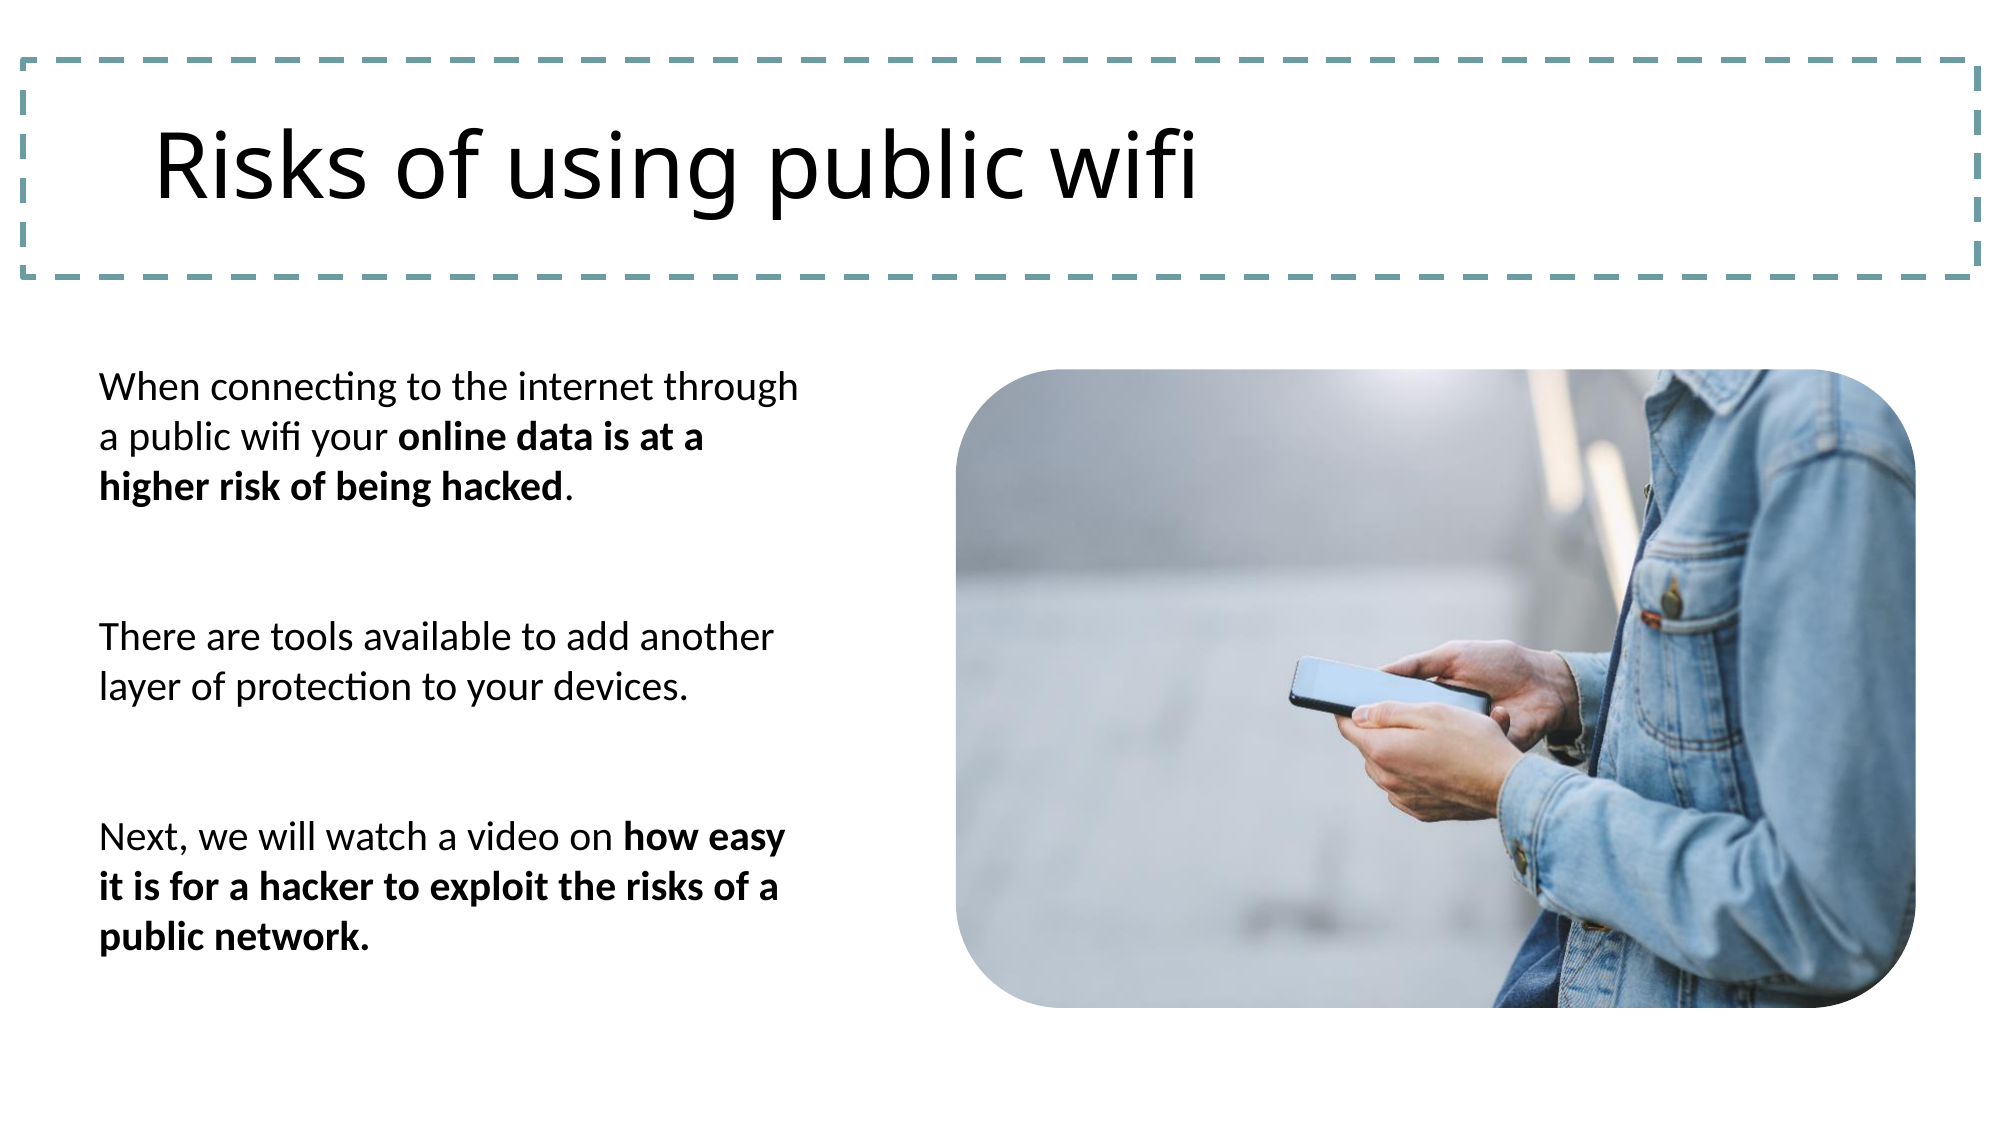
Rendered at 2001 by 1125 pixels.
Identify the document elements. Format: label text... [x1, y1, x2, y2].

text_box When connecting to the internet through a public wifi your online data is at a higher risk of being hacked. There are tools available to add another layer of protection to your devices. Next, we will watch a video on how easy it is for a hacker to exploit the risks of a public network. [84, 351, 828, 967]
picture [955, 369, 1916, 1008]
title Risks of using public wifi [137, 59, 1863, 278]
